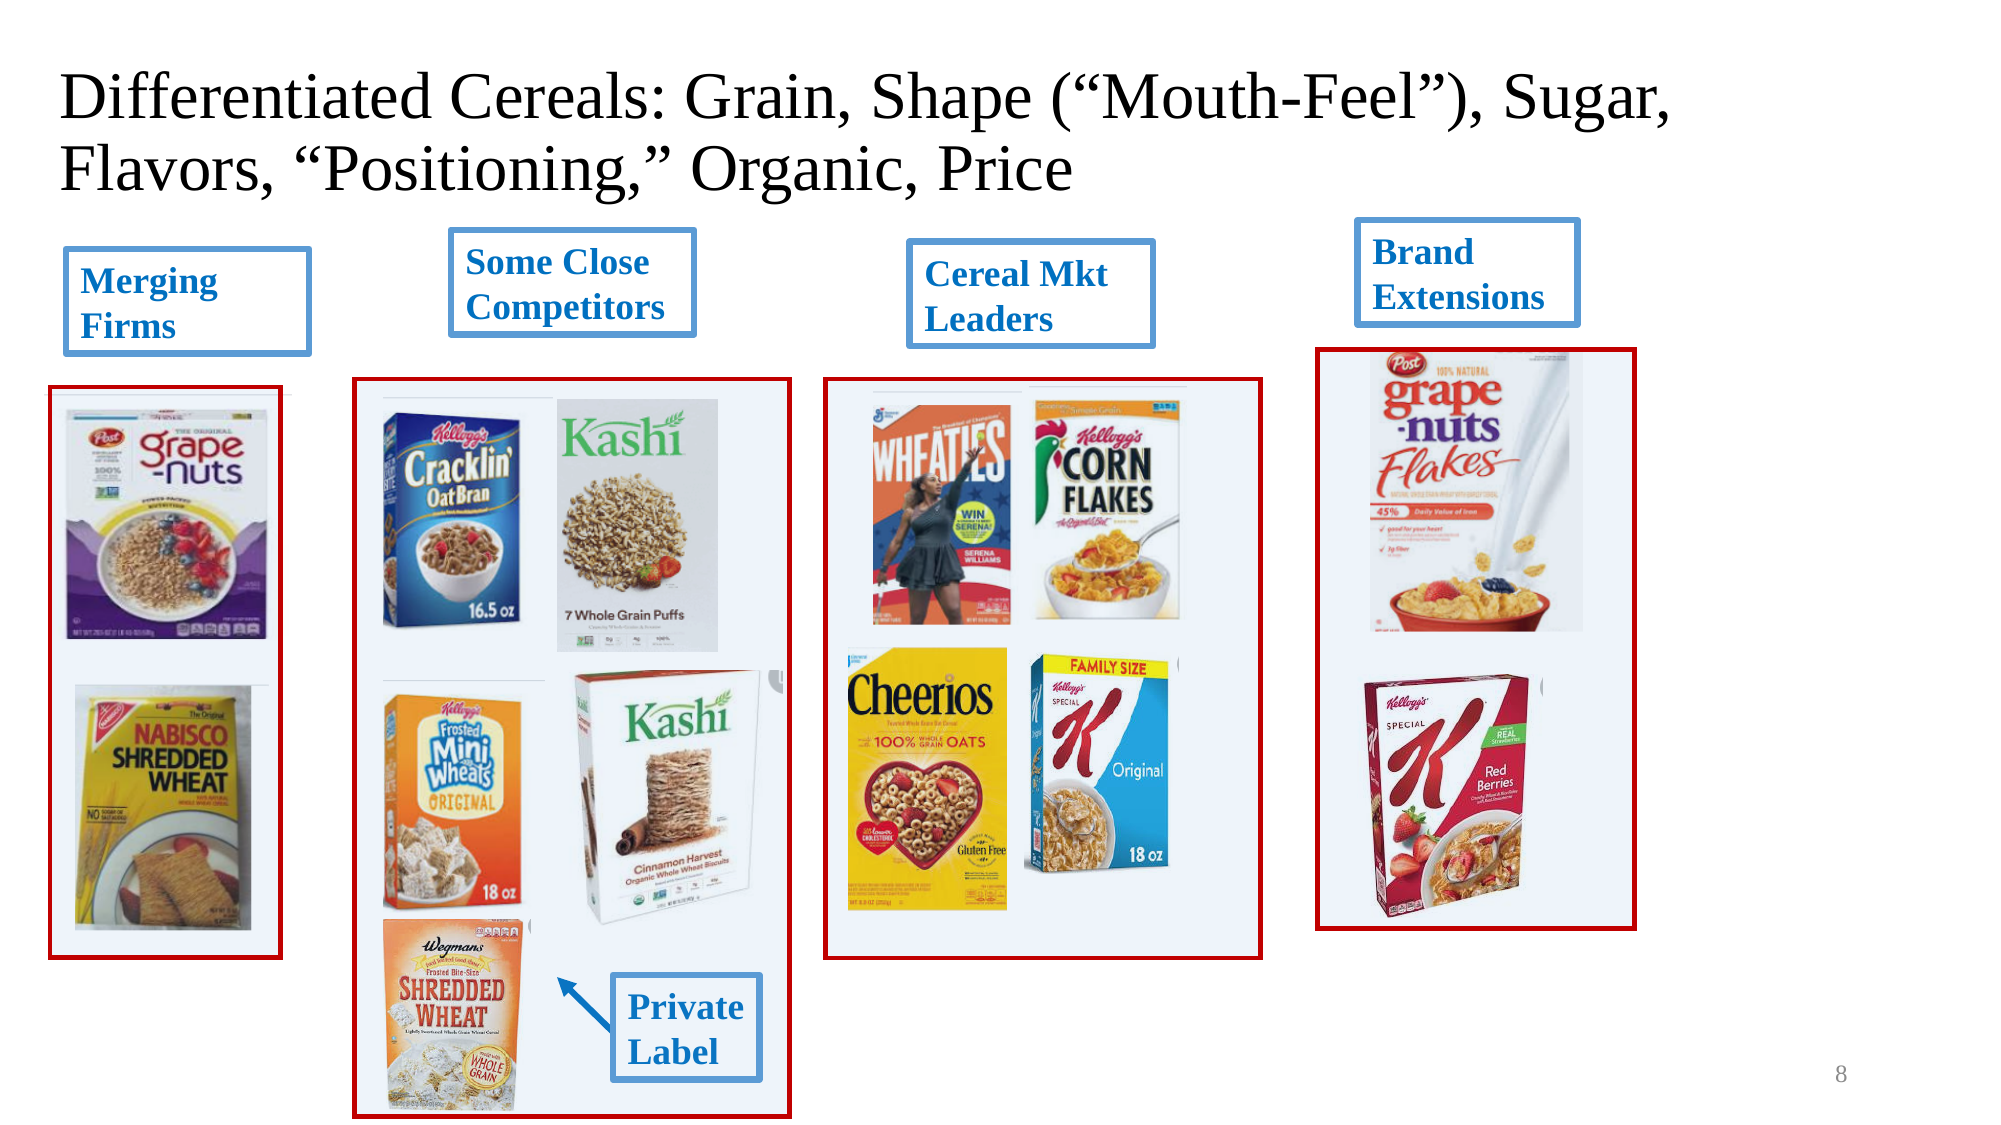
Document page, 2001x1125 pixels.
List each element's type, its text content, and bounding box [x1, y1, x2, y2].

picture [1357, 667, 1543, 918]
picture [1370, 333, 1583, 641]
text_box Brand Extensions [1357, 219, 1578, 325]
text_box [354, 378, 790, 1118]
picture [848, 642, 1007, 919]
list [57, 366, 1782, 1081]
picture [383, 677, 545, 1125]
text_box [824, 378, 1261, 959]
title Differentiated Cereals: Grain, Shape (“Mouth-Feel”), Sugar, Flavors, “Positioning,” Organic, Price [44, 24, 1770, 242]
text_box [49, 386, 281, 391]
picture [557, 399, 718, 652]
picture [383, 391, 553, 644]
text_box Cereal Mkt Leaders [909, 241, 1154, 347]
picture [873, 381, 1022, 632]
text_box [1317, 348, 1635, 929]
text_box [557, 977, 613, 1032]
picture [1024, 381, 1187, 874]
picture [75, 670, 270, 945]
picture [44, 391, 292, 660]
picture [557, 670, 783, 930]
text_box [49, 660, 281, 958]
text_box Some Close Competitors [450, 229, 695, 335]
slide_number 8 [1412, 1042, 1863, 1103]
text_box Merging Firms [65, 248, 310, 354]
